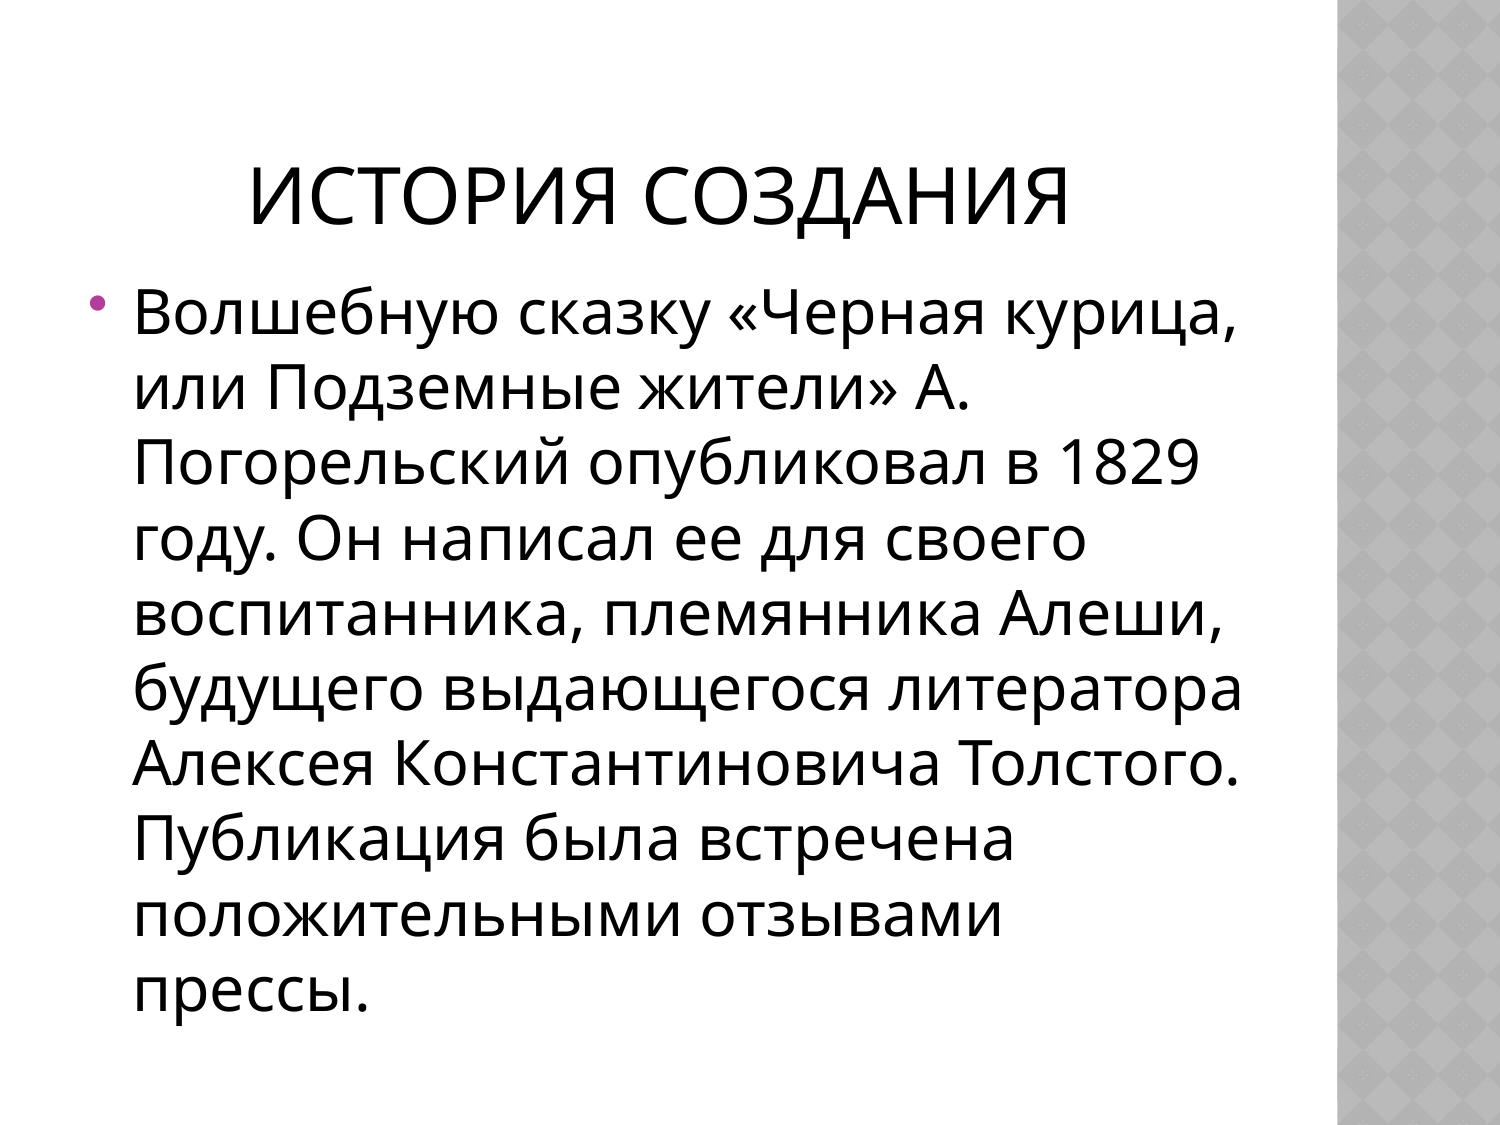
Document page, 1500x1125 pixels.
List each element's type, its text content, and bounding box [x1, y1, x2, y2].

list Волшебную сказку «Черная курица, или Подземные жители» А. Погорельский опубликовал в 1829 году. Он написал ее для своего воспитанника, племянника Алеши, будущего выдающегося литератора Алексея Константиновича Толстого. Публикация была встречена положительными отзывами прессы. [74, 263, 1263, 1060]
title История создания [75, 52, 1263, 240]
